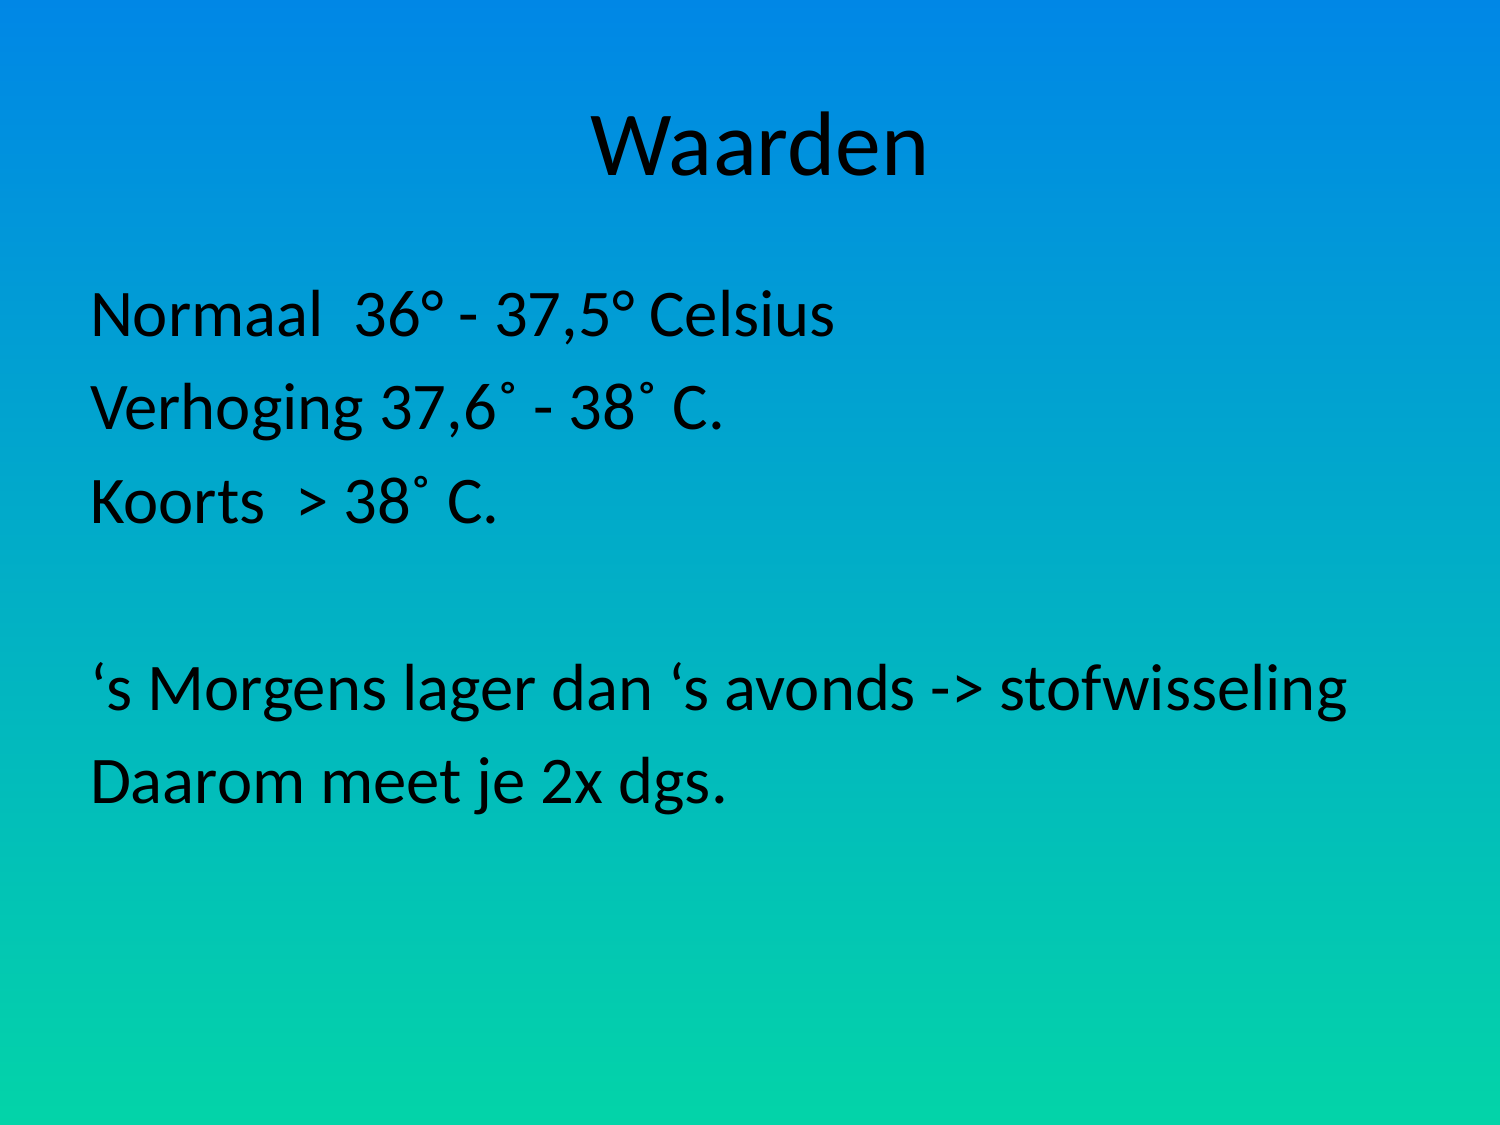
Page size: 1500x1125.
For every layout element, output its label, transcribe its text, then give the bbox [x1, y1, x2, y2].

list Normaal 36° - 37,5° Celsius Verhoging 37,6˚ - 38˚ C. Koorts > 38˚ C. ‘s Morgens lager dan ‘s avonds -> stofwisseling Daarom meet je 2x dgs. [75, 262, 1425, 1005]
title Waarden [75, 45, 1425, 233]
